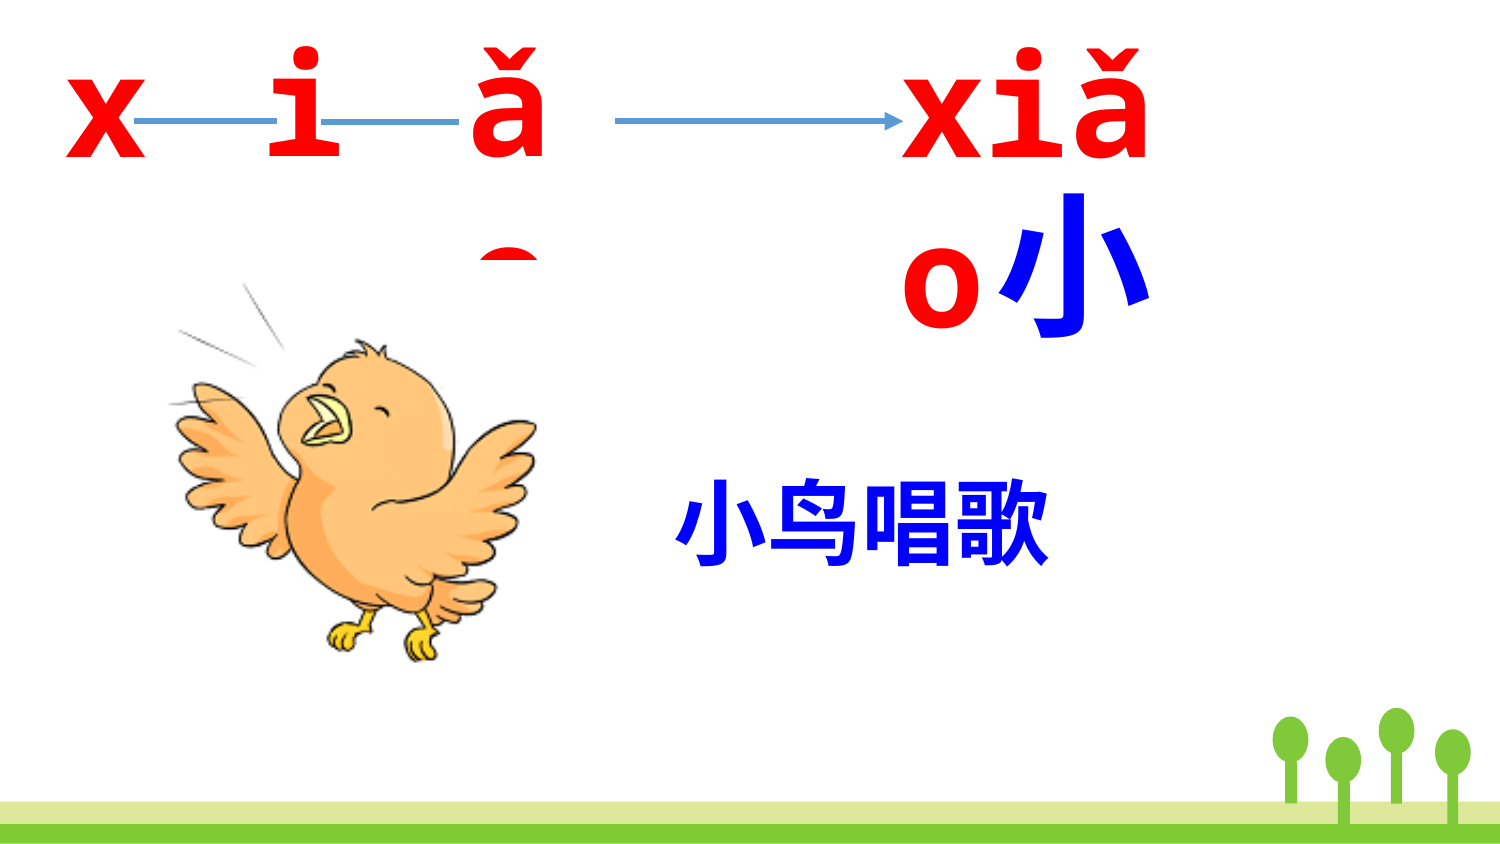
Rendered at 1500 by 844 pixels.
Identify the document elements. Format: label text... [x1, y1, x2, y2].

text_box xiǎo [888, 9, 1214, 362]
text_box 小鸟唱歌 [662, 458, 1070, 583]
picture [141, 260, 567, 693]
text_box x [52, 9, 142, 192]
text_box i [249, 9, 378, 191]
text_box ǎo [455, 9, 640, 361]
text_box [0, 707, 1500, 844]
